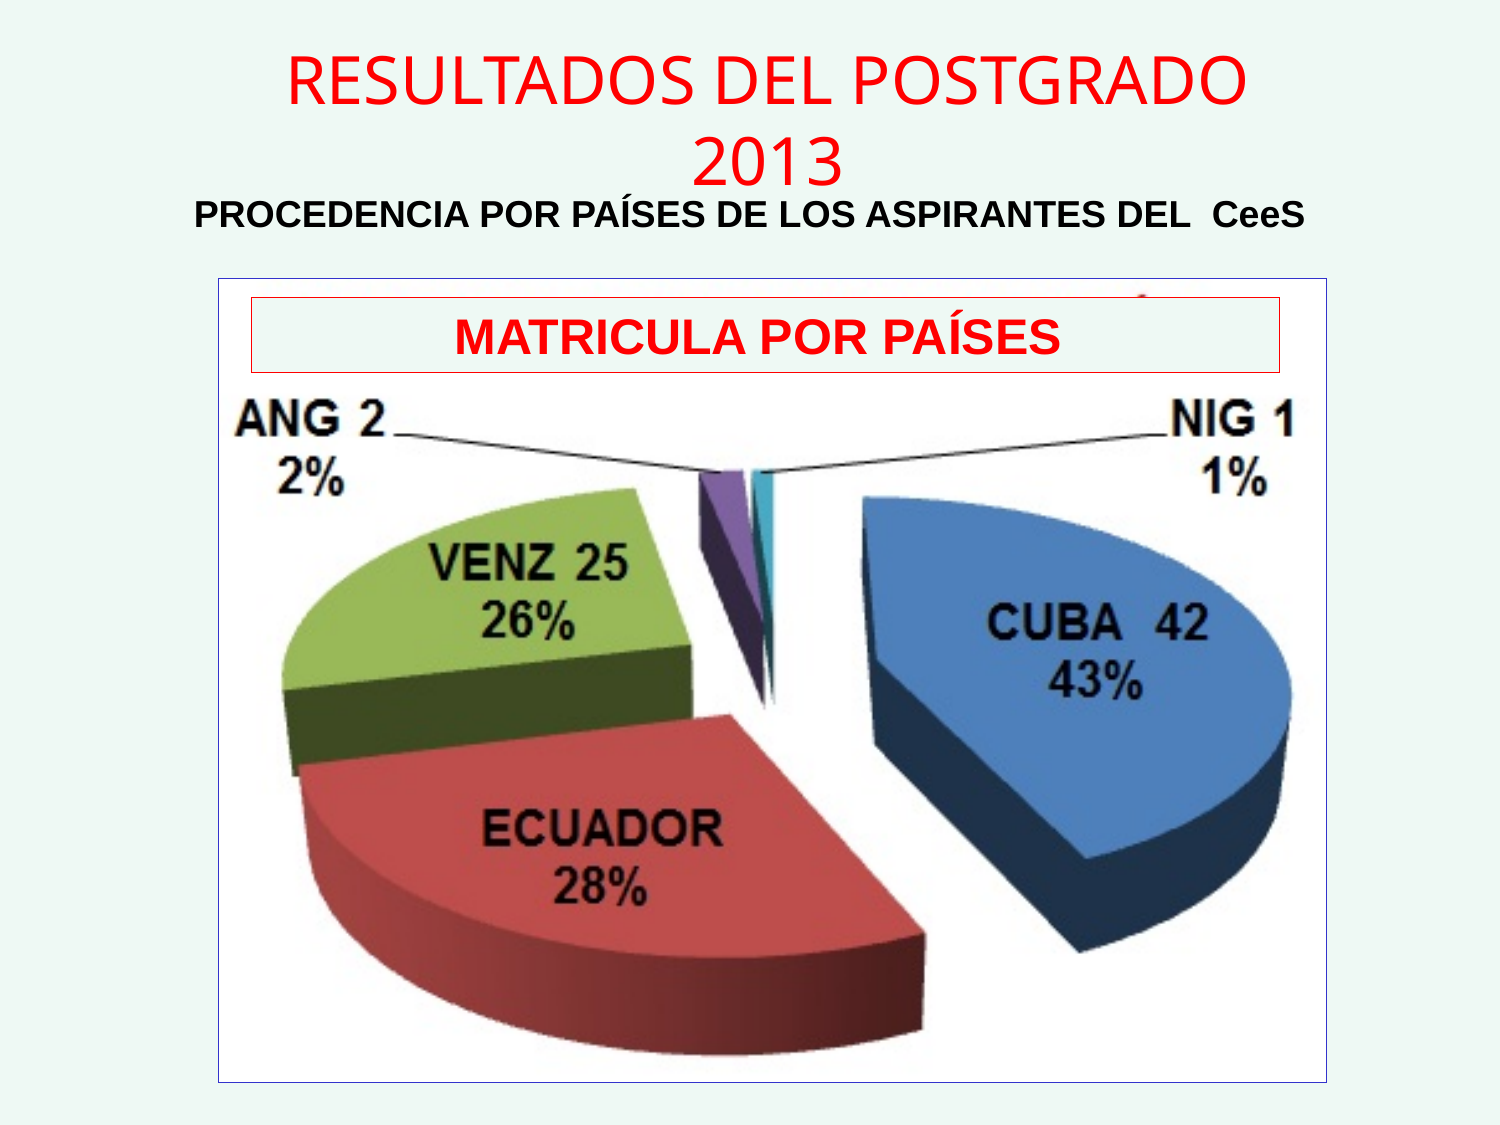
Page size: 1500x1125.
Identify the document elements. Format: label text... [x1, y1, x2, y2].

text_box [218, 278, 1327, 1083]
text_box PROCEDENCIA POR PAÍSES DE LOS ASPIRANTES DEL CeeS [53, 182, 1447, 243]
text_box RESULTADOS DEL POSTGRADO 2013 [206, 30, 1330, 206]
